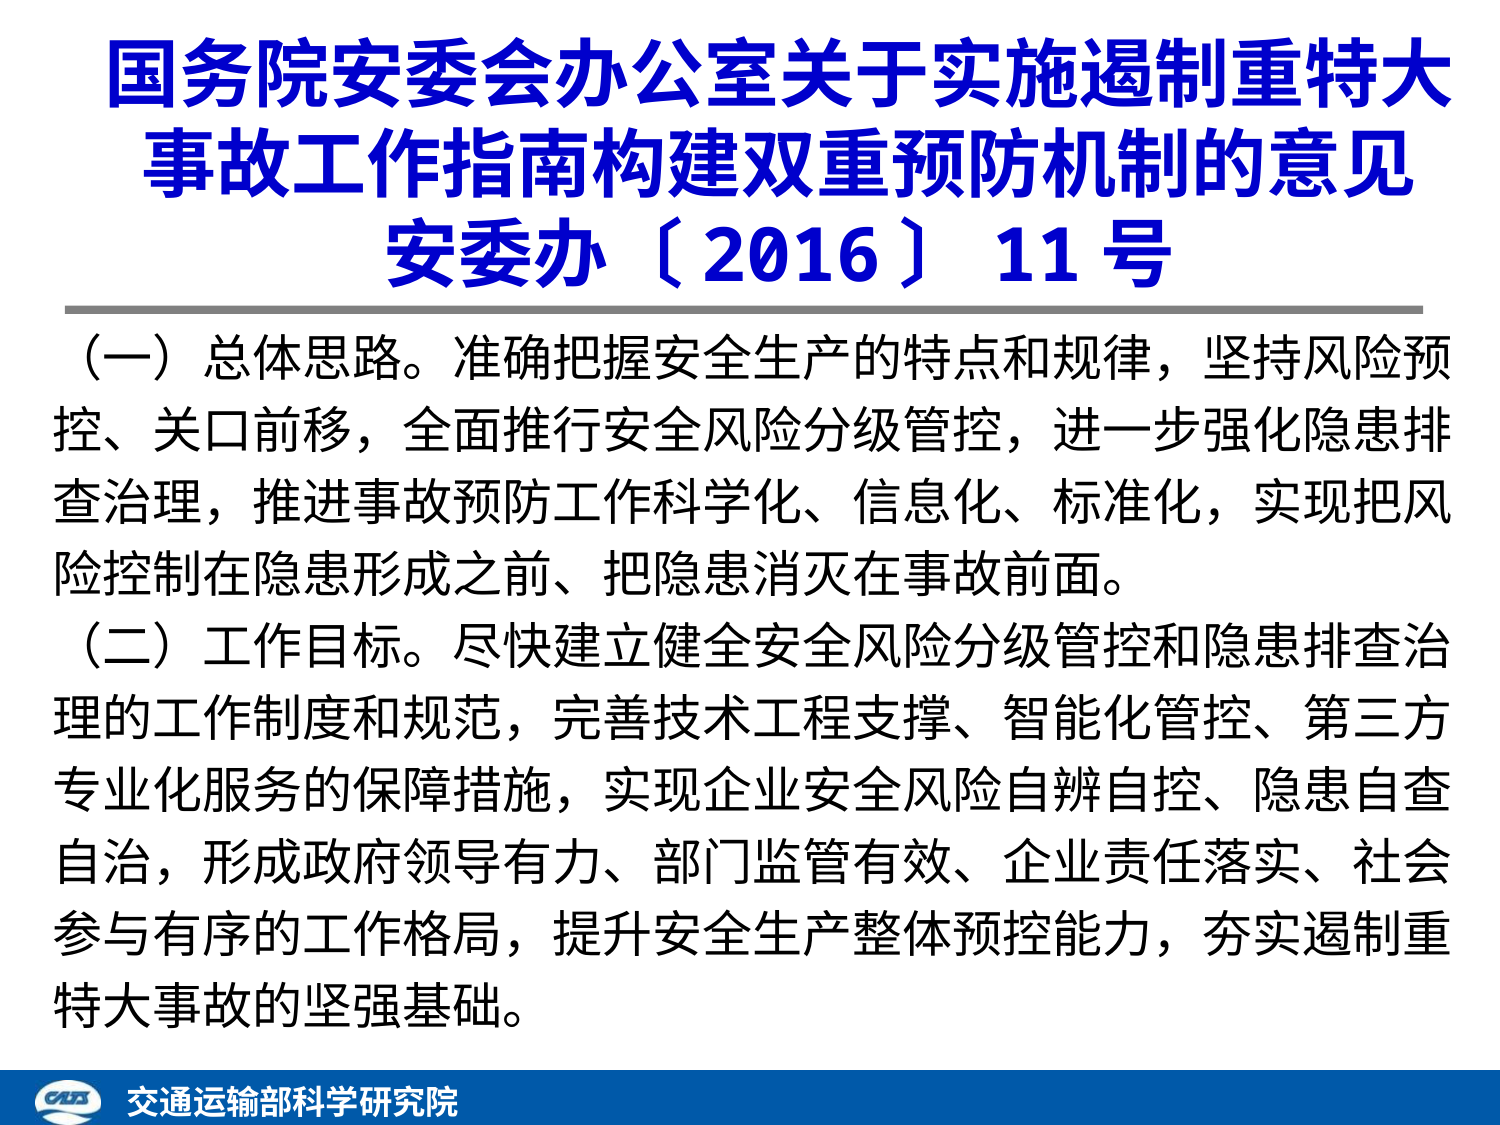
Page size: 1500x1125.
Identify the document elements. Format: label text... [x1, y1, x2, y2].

text_box （一）总体思路。准确把握安全生产的特点和规律，坚持风险预控、关口前移，全面推行安全风险分级管控，进一步强化隐患排查治理，推进事故预防工作科学化、信息化、标准化，实现把风险控制在隐患形成之前、把隐患消灭在事故前面。 （二）工作目标。尽快建立健全安全风险分级管控和隐患排查治理的工作制度和规范，完善技术工程支撑、智能化管控、第三方专业化服务的保障措施，实现企业安全风险自辨自控、隐患自查自治，形成政府领导有力、部门监管有效、企业责任落实、社会参与有序的工作格局，提升安全生产整体预控能力，夯实遏制重特大事故的坚强基础。 [38, 306, 1500, 1042]
picture [0, 1070, 1500, 1125]
text_box 国务院安委会办公室关于实施遏制重特大事故工作指南构建双重预防机制的意见 安委办〔2016〕11号 [76, 19, 1483, 304]
